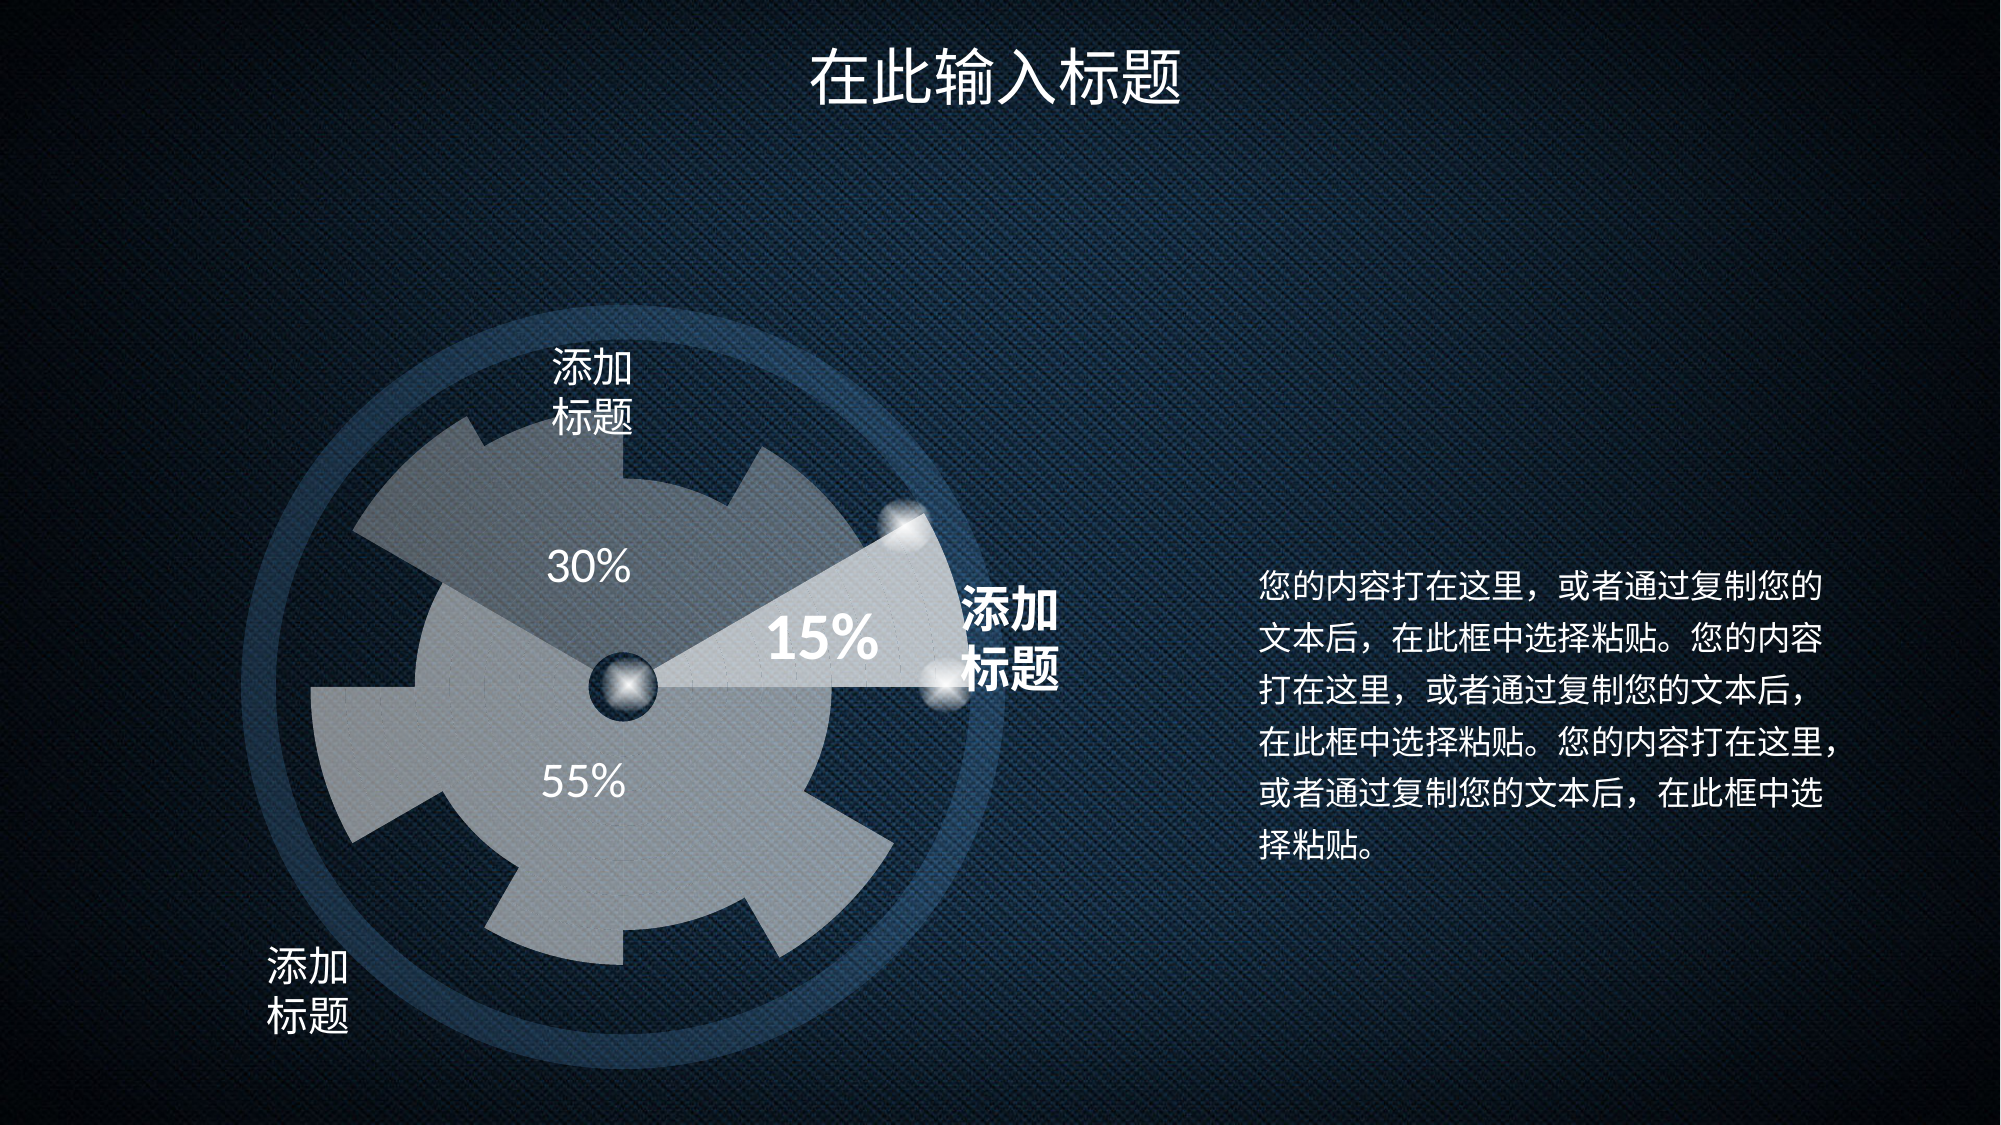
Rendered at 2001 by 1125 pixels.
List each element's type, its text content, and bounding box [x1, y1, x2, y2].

text_box 添加 标题 [1045, 570, 1163, 705]
text_box 在此输入标题 [638, 30, 1354, 121]
text_box 您的内容打在这里，或者通过复制您的文本后，在此框中选择粘贴。您的内容打在这里，或者通过复制您的文本后，在此框中选择粘贴。您的内容打在这里，或者通过复制您的文本后，在此框中选择粘贴。 [1244, 545, 1864, 872]
chart [201, 288, 1045, 1085]
picture [0, 0, 2001, 1125]
